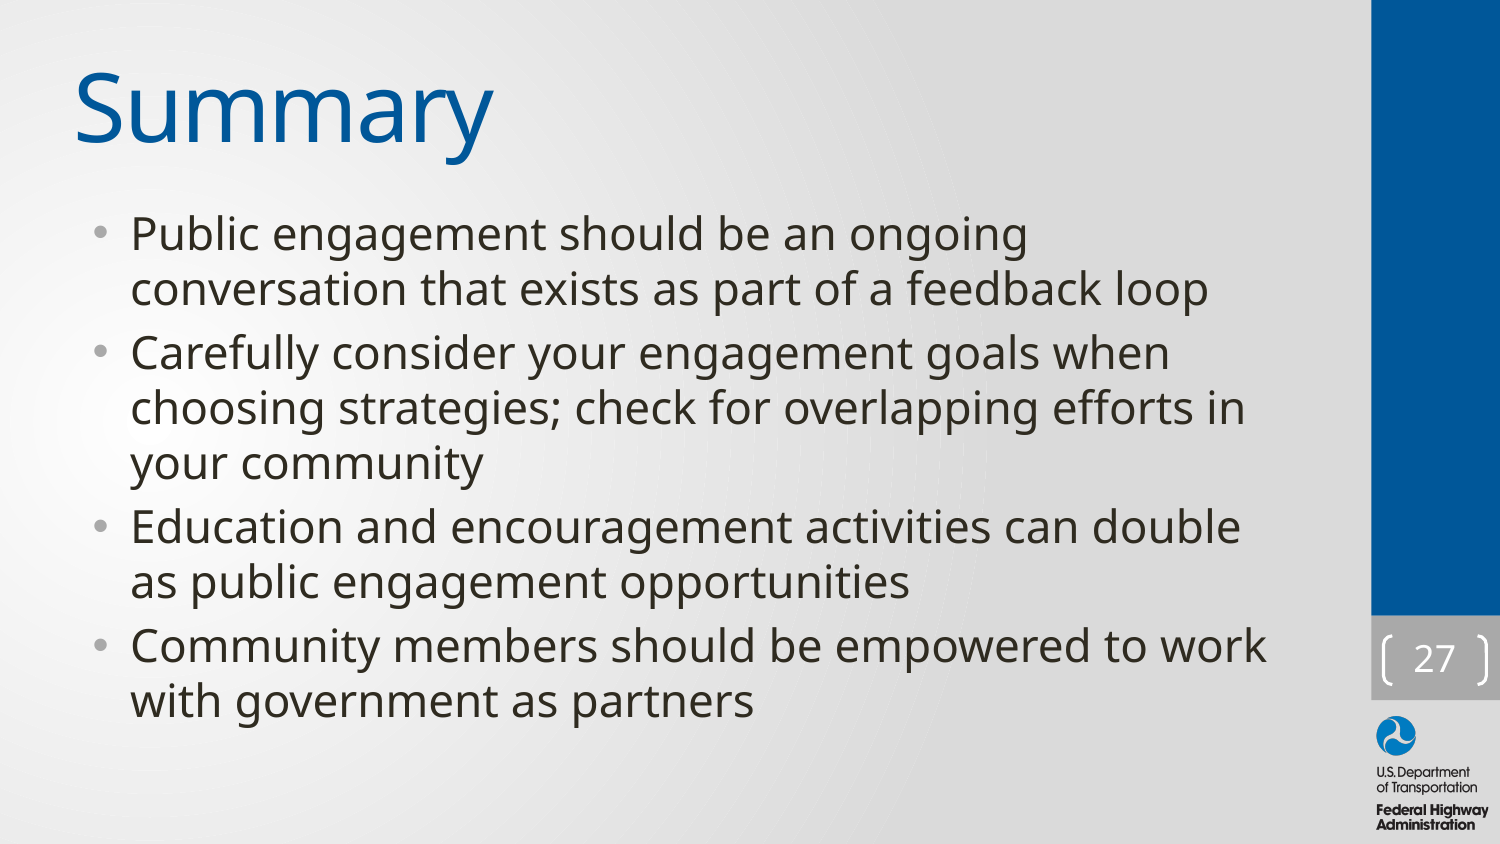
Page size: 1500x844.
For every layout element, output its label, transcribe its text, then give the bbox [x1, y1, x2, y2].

slide_number 27 [1381, 634, 1488, 687]
title Summary [58, 33, 1309, 175]
list Public engagement should be an ongoing conversation that exists as part of a feedback loop Carefully consider your engagement goals when choosing strategies; check for overlapping efforts in your community Education and encouragement activities can double as public engagement opportunities Community members should be empowered to work with government as partners [58, 196, 1309, 788]
